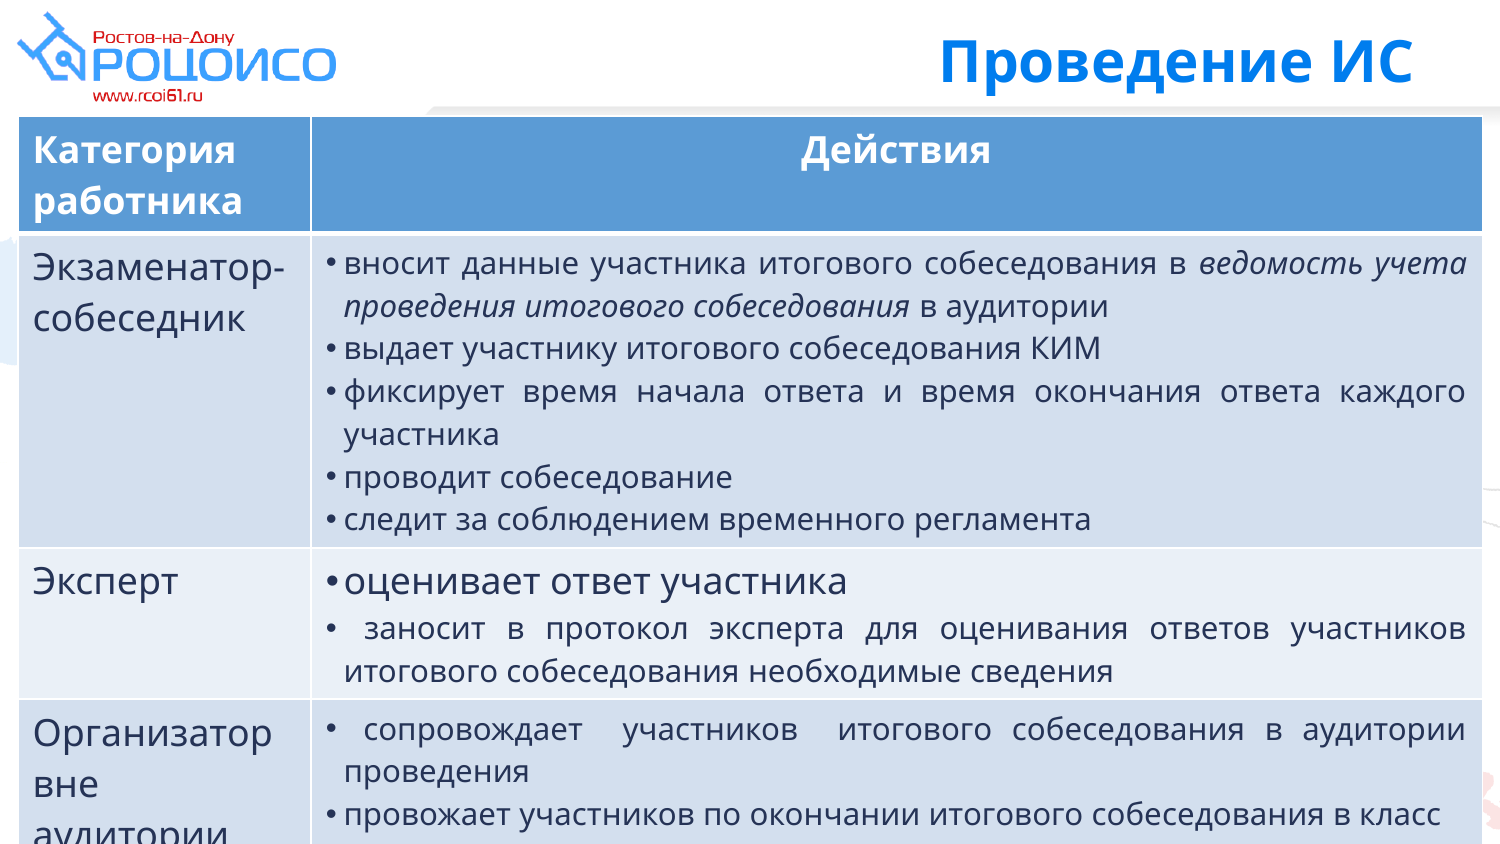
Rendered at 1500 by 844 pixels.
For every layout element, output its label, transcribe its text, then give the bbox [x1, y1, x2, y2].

table_header Категория работника [19, 117, 310, 231]
table_cell вносит данные участника итогового собеседования в ведомость учета проведения итогового собеседования в аудитории выдает участнику итогового собеседования КИМ фиксирует время начала ответа и время окончания ответа каждого участника проводит собеседование следит за соблюдением временного регламента [312, 236, 1482, 547]
table_cell Экзаменатор-собеседник [19, 236, 310, 547]
text_box Проведение ИС [135, 20, 1430, 107]
picture [0, 0, 1500, 844]
table_cell оценивает ответ участника заносит в протокол эксперта для оценивания ответов участников итогового собеседования необходимые сведения [312, 549, 1482, 698]
table_cell Эксперт [19, 549, 310, 698]
table_header Действия [312, 117, 1482, 231]
table_cell сопровождает участников итогового собеседования в аудитории проведения провожает участников по окончании итогового собеседования в класс [312, 700, 1482, 844]
table_cell Организатор вне аудитории [19, 700, 310, 844]
